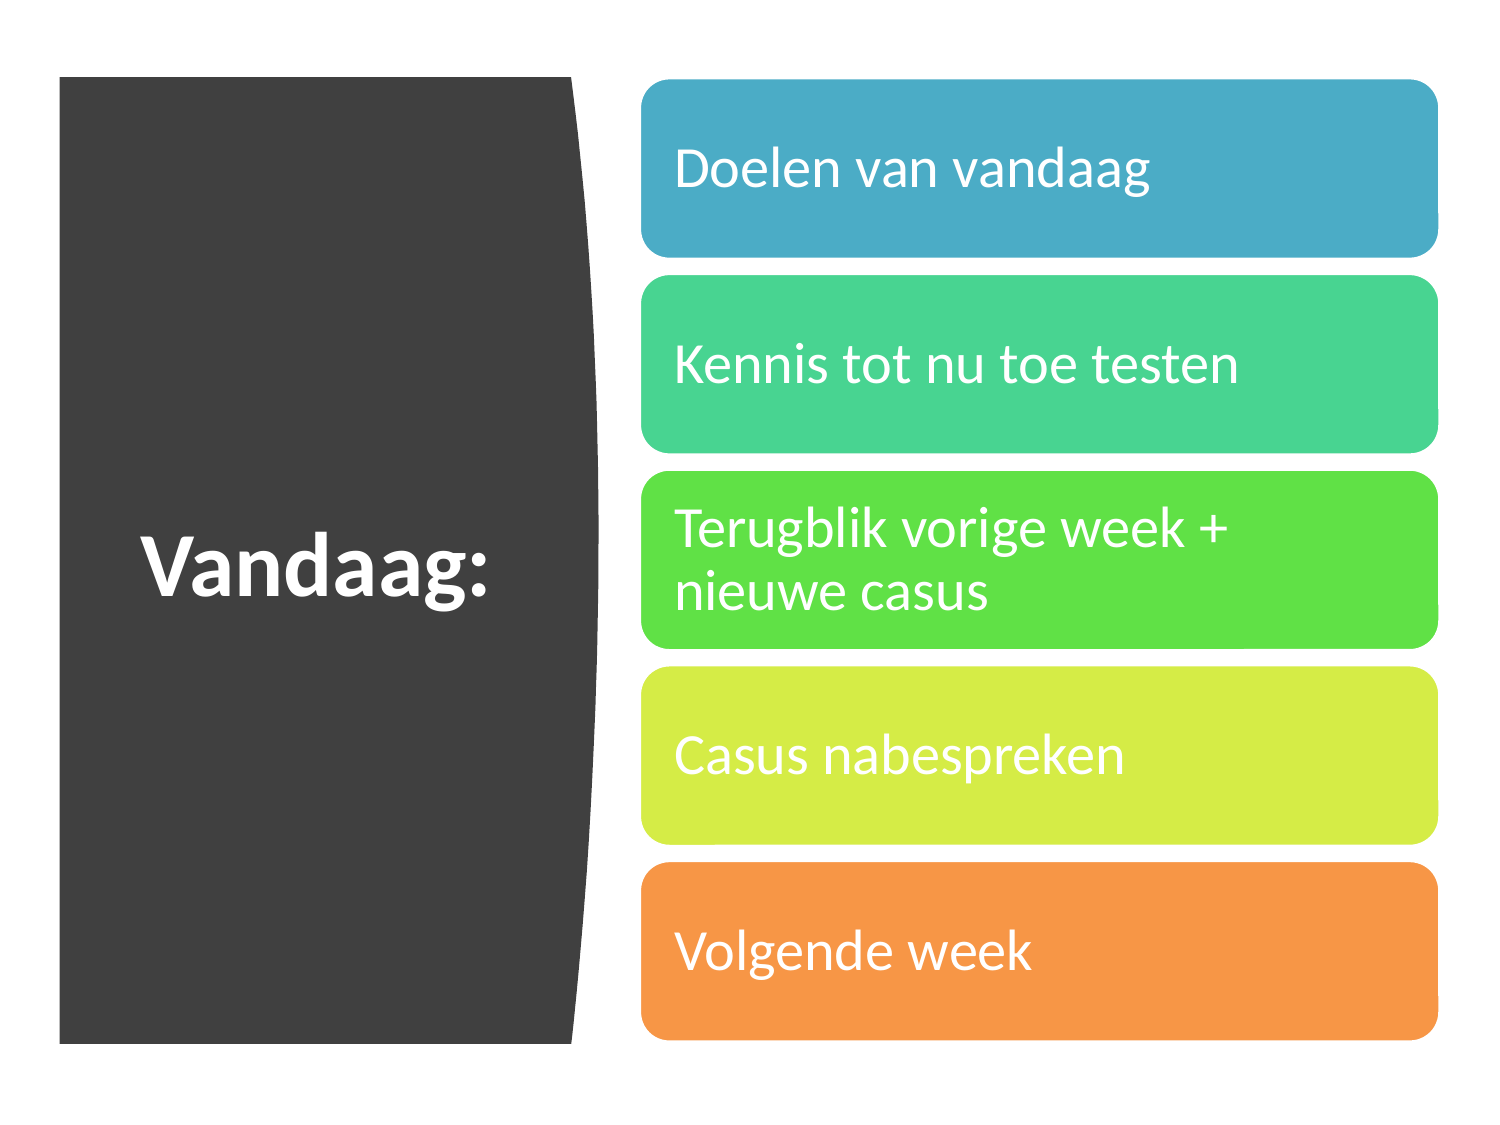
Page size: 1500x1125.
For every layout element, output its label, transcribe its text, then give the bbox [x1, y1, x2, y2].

text_box [57, 75, 601, 1046]
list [638, 76, 1441, 1043]
title Vandaag: [106, 166, 527, 953]
